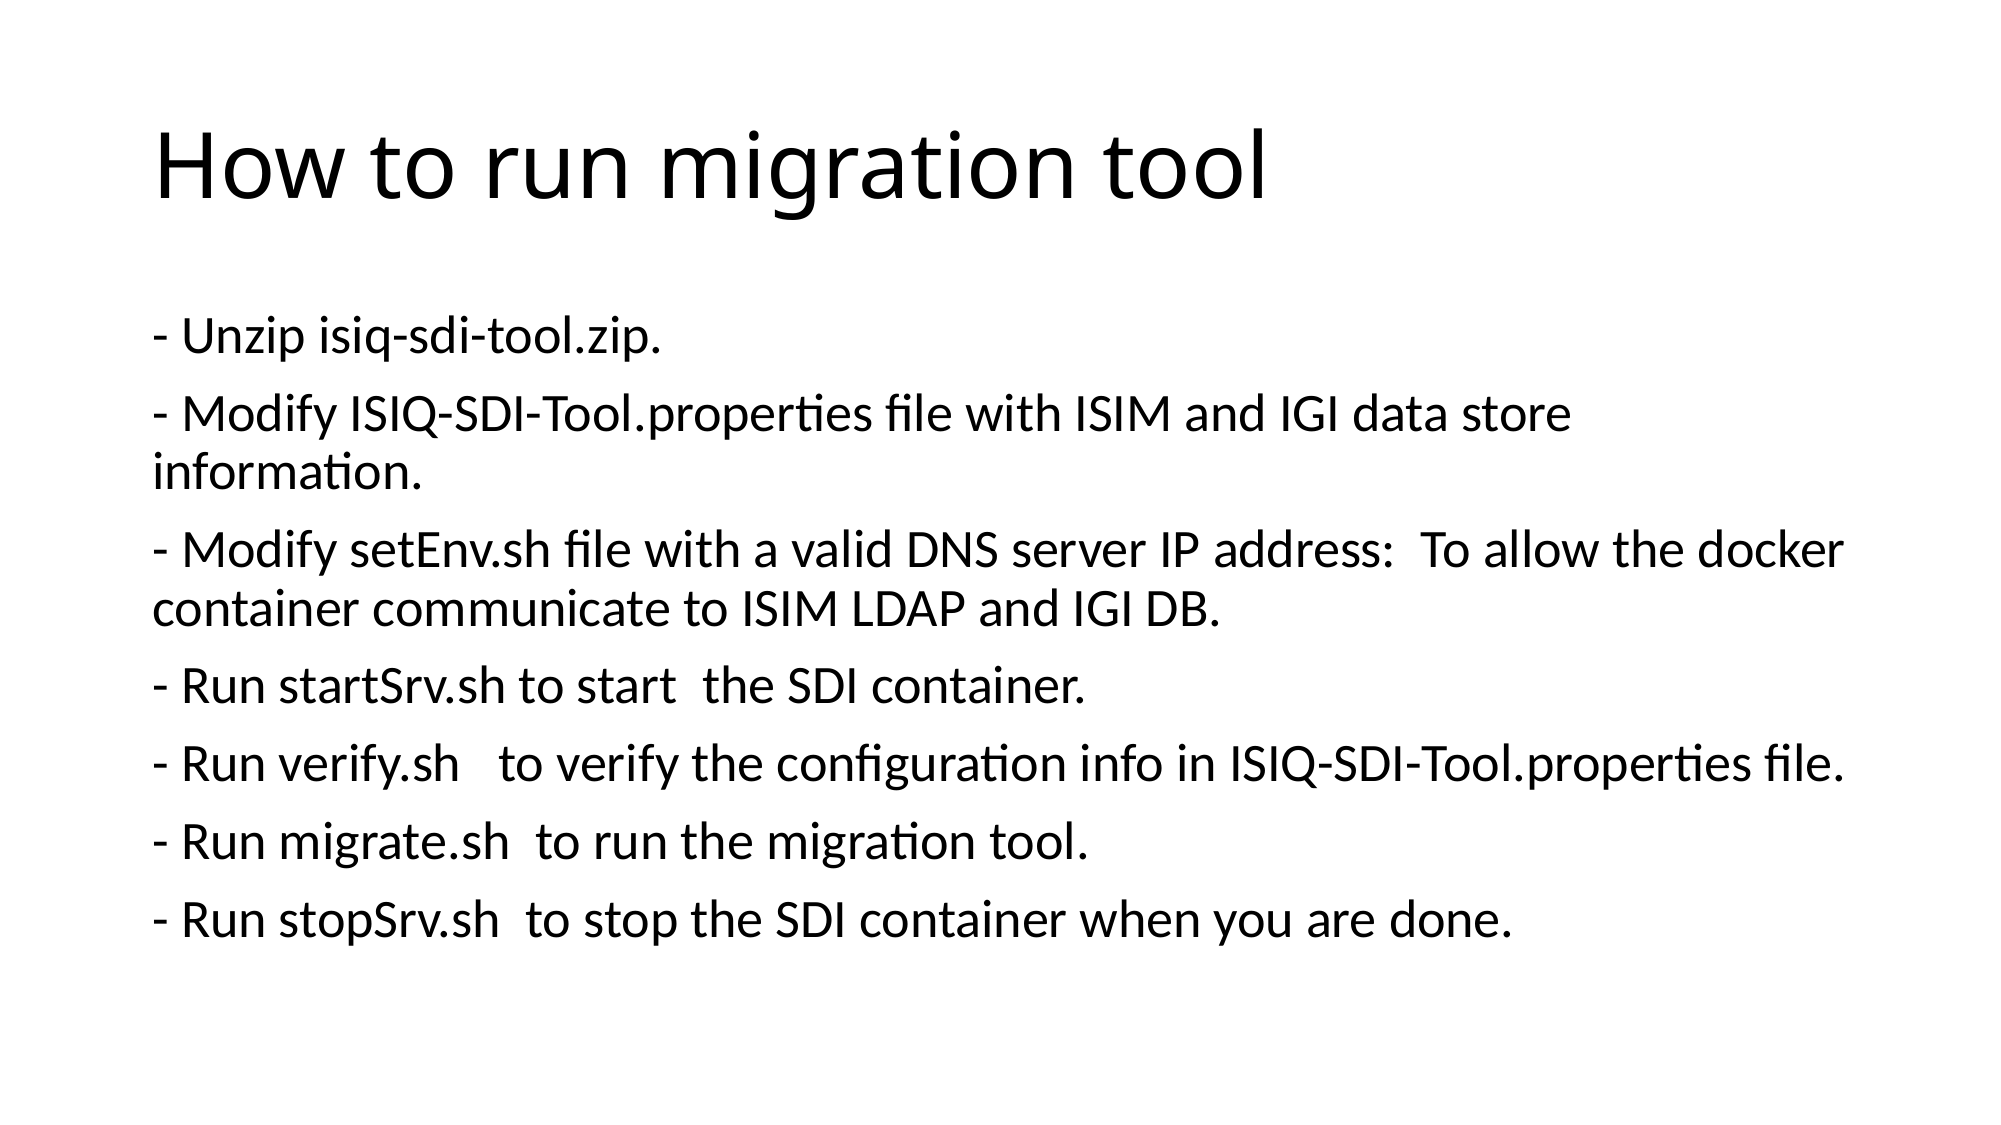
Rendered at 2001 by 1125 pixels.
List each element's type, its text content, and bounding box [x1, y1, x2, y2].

title How to run migration tool [137, 59, 1863, 278]
list - Unzip isiq-sdi-tool.zip. - Modify ISIQ-SDI-Tool.properties file with ISIM and IGI data store information. - Modify setEnv.sh file with a valid DNS server IP address: To allow the docker container communicate to ISIM LDAP and IGI DB. - Run startSrv.sh to start the SDI container. - Run verify.sh to verify the configuration info in ISIQ-SDI-Tool.properties file. - Run migrate.sh to run the migration tool. - Run stopSrv.sh to stop the SDI container when you are done. [137, 299, 1863, 1014]
